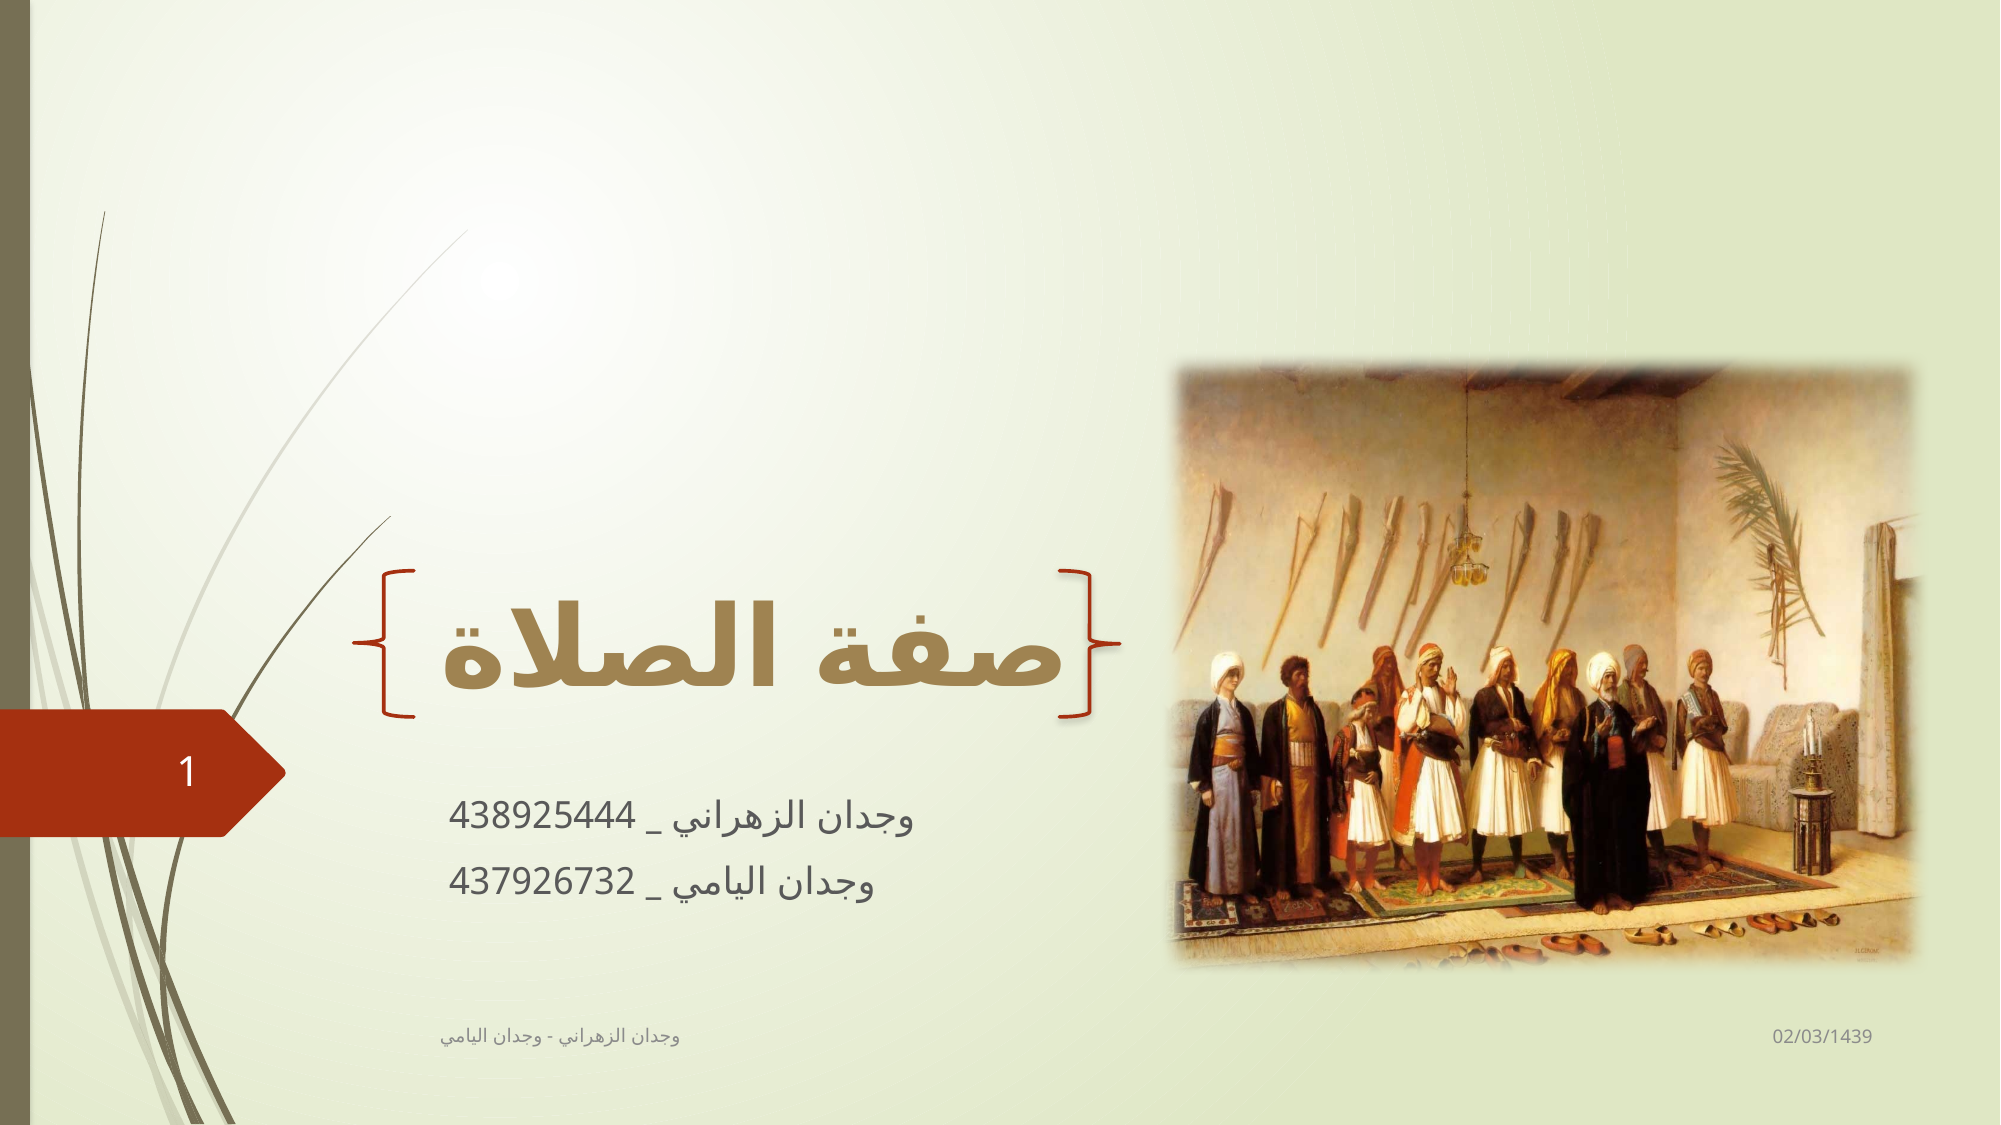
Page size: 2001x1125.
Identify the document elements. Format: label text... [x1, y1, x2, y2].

text_box [351, 568, 416, 719]
slide_number 1 [87, 743, 216, 803]
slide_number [1699, 1005, 1888, 1067]
picture [1160, 351, 1929, 976]
text_box [1057, 568, 1122, 719]
footer وجدان الزهراني - وجدان اليامي [424, 1006, 1675, 1067]
subtitle وجدان الزهراني _ 438925444 وجدان اليامي _ 437926732 [424, 783, 1155, 969]
title صفة الصلاة [424, 412, 1155, 717]
